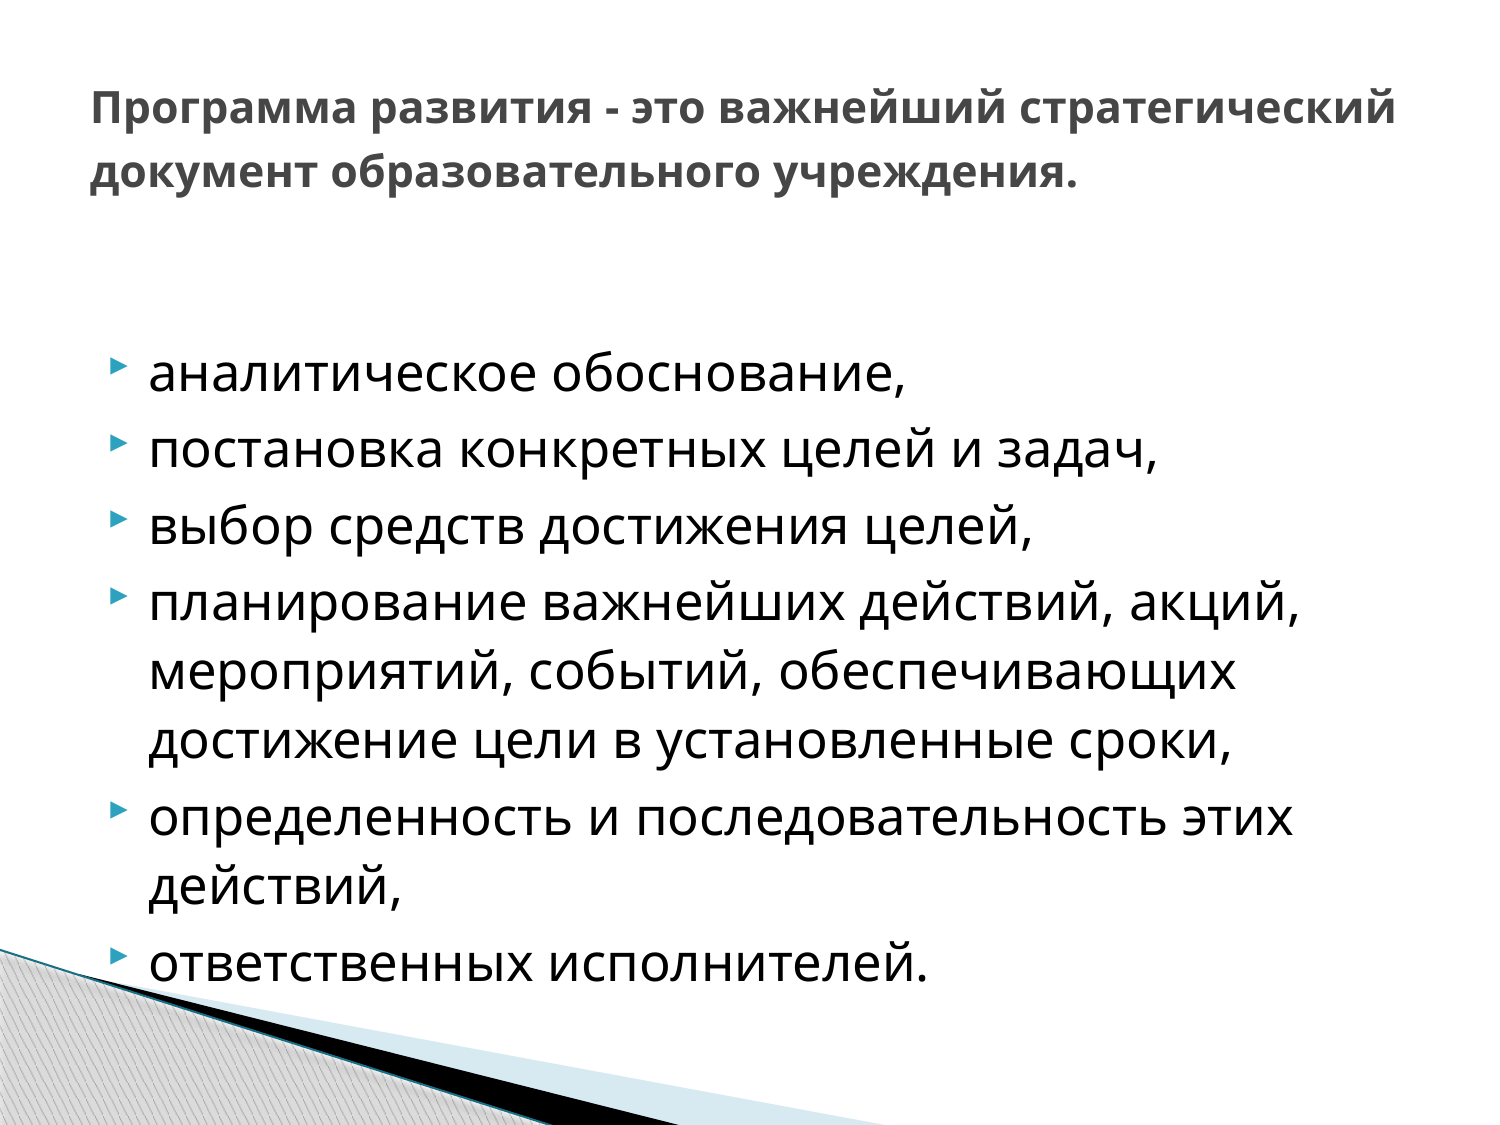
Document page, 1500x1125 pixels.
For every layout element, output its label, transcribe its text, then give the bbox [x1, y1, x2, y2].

list аналитическое обоснование, постановка конкретных целей и задач, выбор средств достижения целей, планирование важнейших действий, акций, мероприятий, событий, обеспечивающих достижение цели в установленные сроки, определенность и последовательность этих действий, ответственных исполнителей. [75, 324, 1425, 1005]
title Программа развития - это важнейший стратегический документ образовательного учреждения. [75, 45, 1425, 233]
